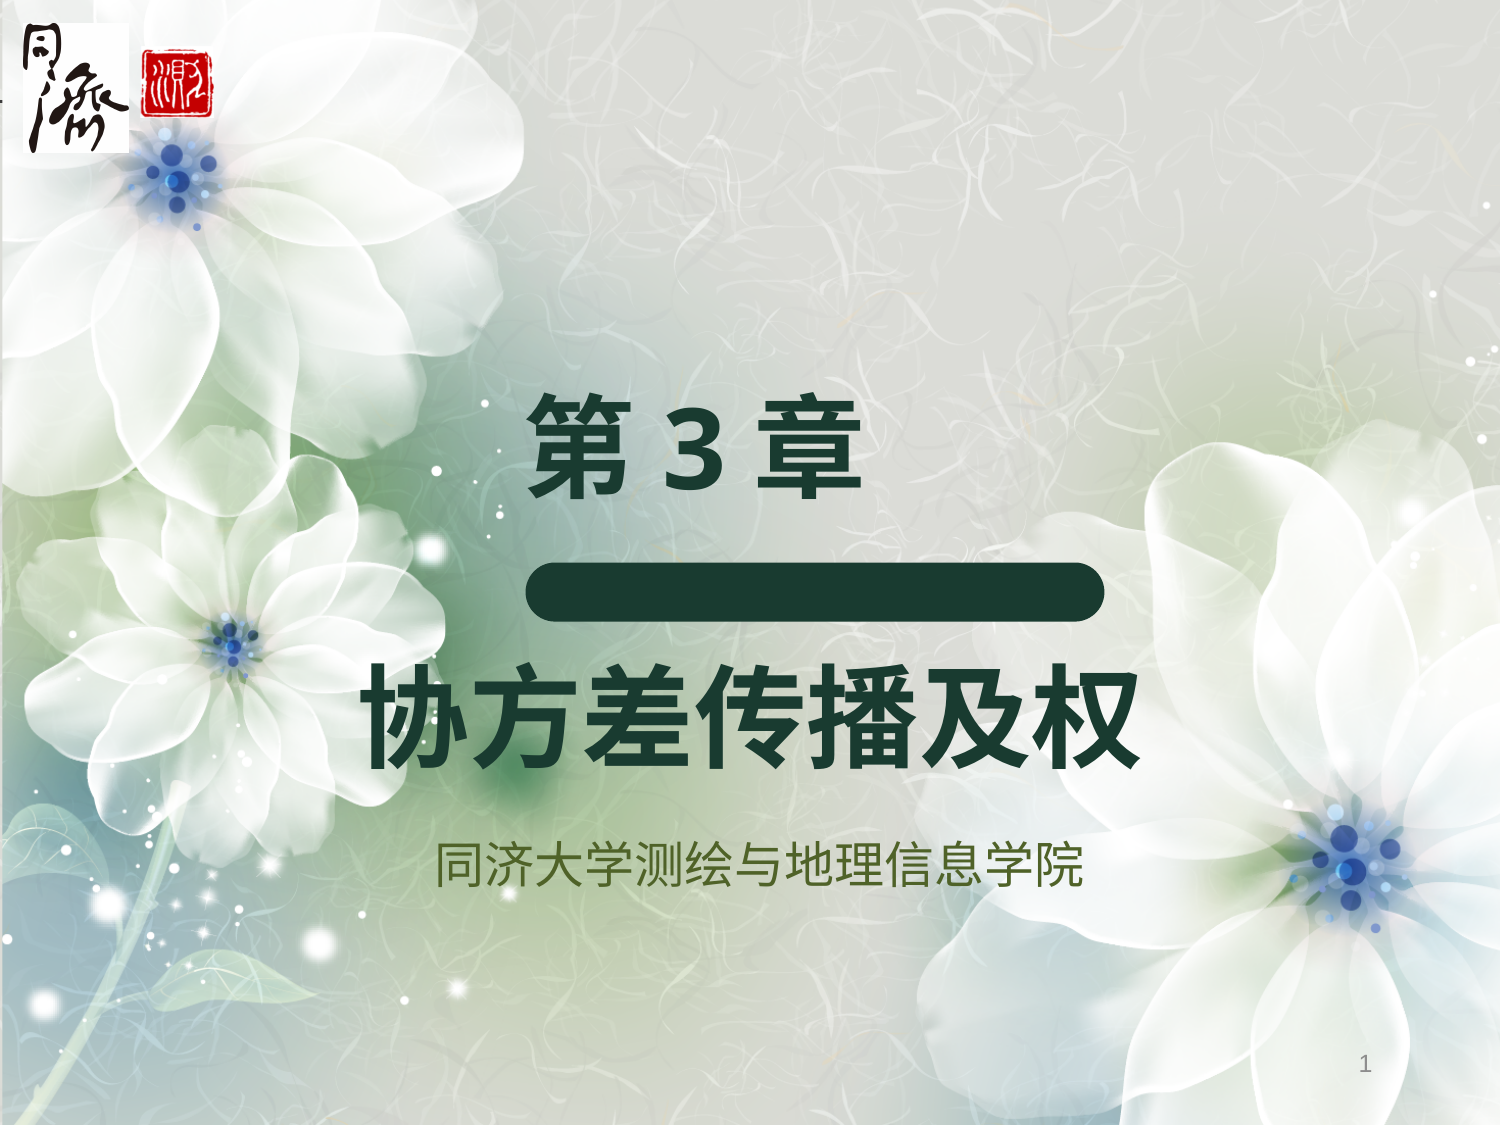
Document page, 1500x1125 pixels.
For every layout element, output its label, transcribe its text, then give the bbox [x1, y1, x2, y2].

title 第3章 协方差传播及权 [116, 374, 1384, 785]
slide_number 1 [1074, 1025, 1388, 1100]
text_box 同济大学测绘与地理信息学院 [351, 808, 1207, 902]
picture [0, 0, 1500, 1125]
